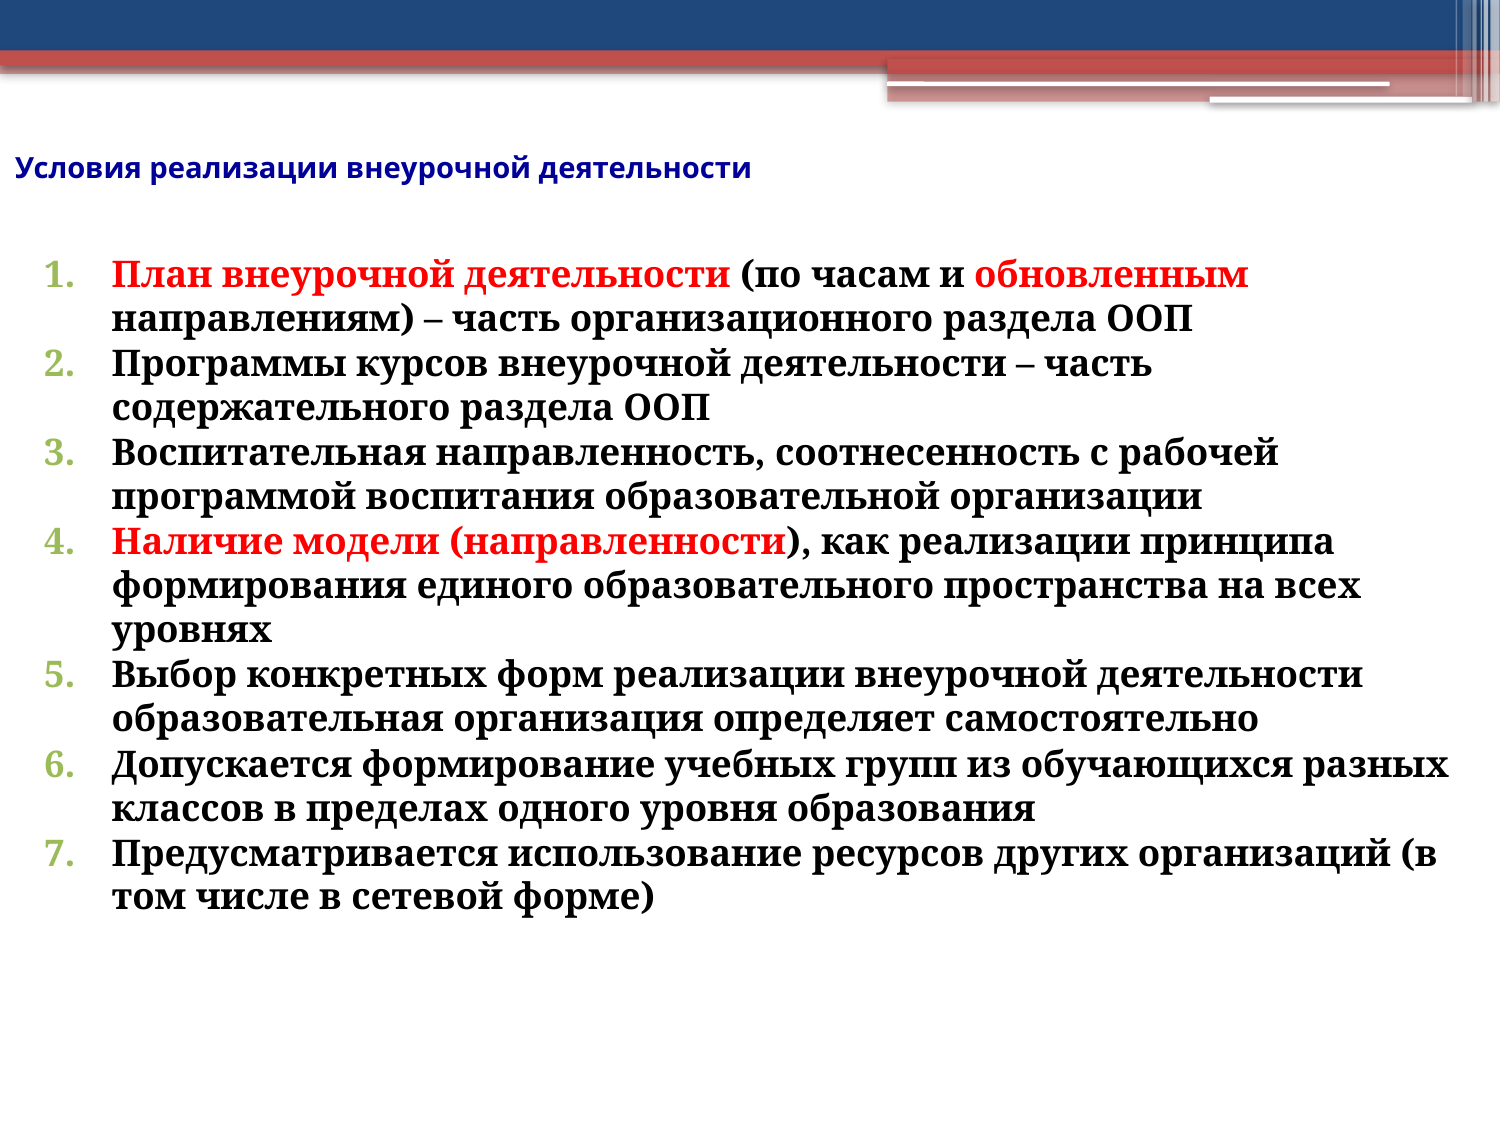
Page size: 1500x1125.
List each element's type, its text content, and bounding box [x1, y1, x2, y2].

list План внеурочной деятельности (по часам и обновленным направлениям) – часть организационного раздела ООП Программы курсов внеурочной деятельности – часть содержательного раздела ООП Воспитательная направленность, соотнесенность с рабочей программой воспитания образовательной организации Наличие модели (направленности), как реализации принципа формирования единого образовательного пространства на всех уровнях Выбор конкретных форм реализации внеурочной деятельности образовательная организация определяет самостоятельно Допускается формирование учебных групп из обучающихся разных классов в пределах одного уровня образования Предусматривается использование ресурсов других организаций (в том числе в сетевой форме) [29, 243, 1471, 1125]
title Условия реализации внеурочной деятельности [0, 101, 1471, 232]
